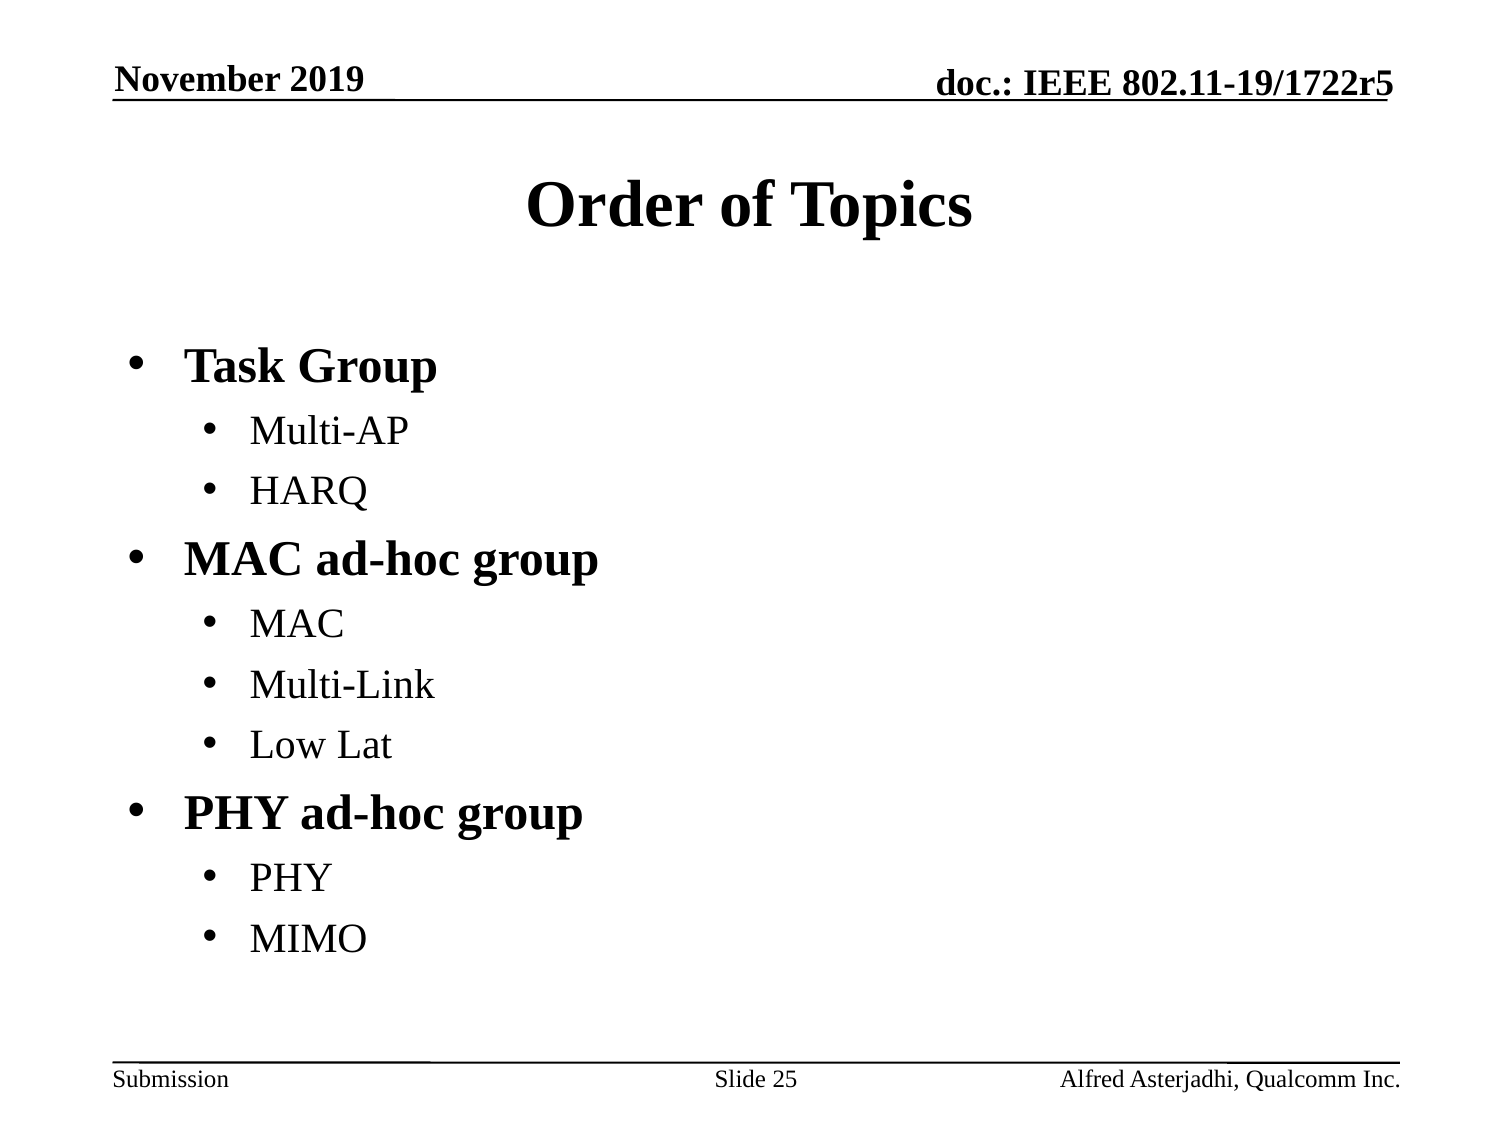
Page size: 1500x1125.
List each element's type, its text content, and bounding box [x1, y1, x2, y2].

footer Alfred Asterjadhi, Qualcomm Inc. [878, 1061, 1402, 1093]
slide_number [114, 54, 423, 100]
slide_number Slide 25 [712, 1061, 800, 1123]
list Task Group Multi-AP HARQ MAC ad-hoc group MAC Multi-Link Low Lat PHY ad-hoc group PHY MIMO [112, 324, 1388, 1000]
title Order of Topics [112, 112, 1388, 288]
